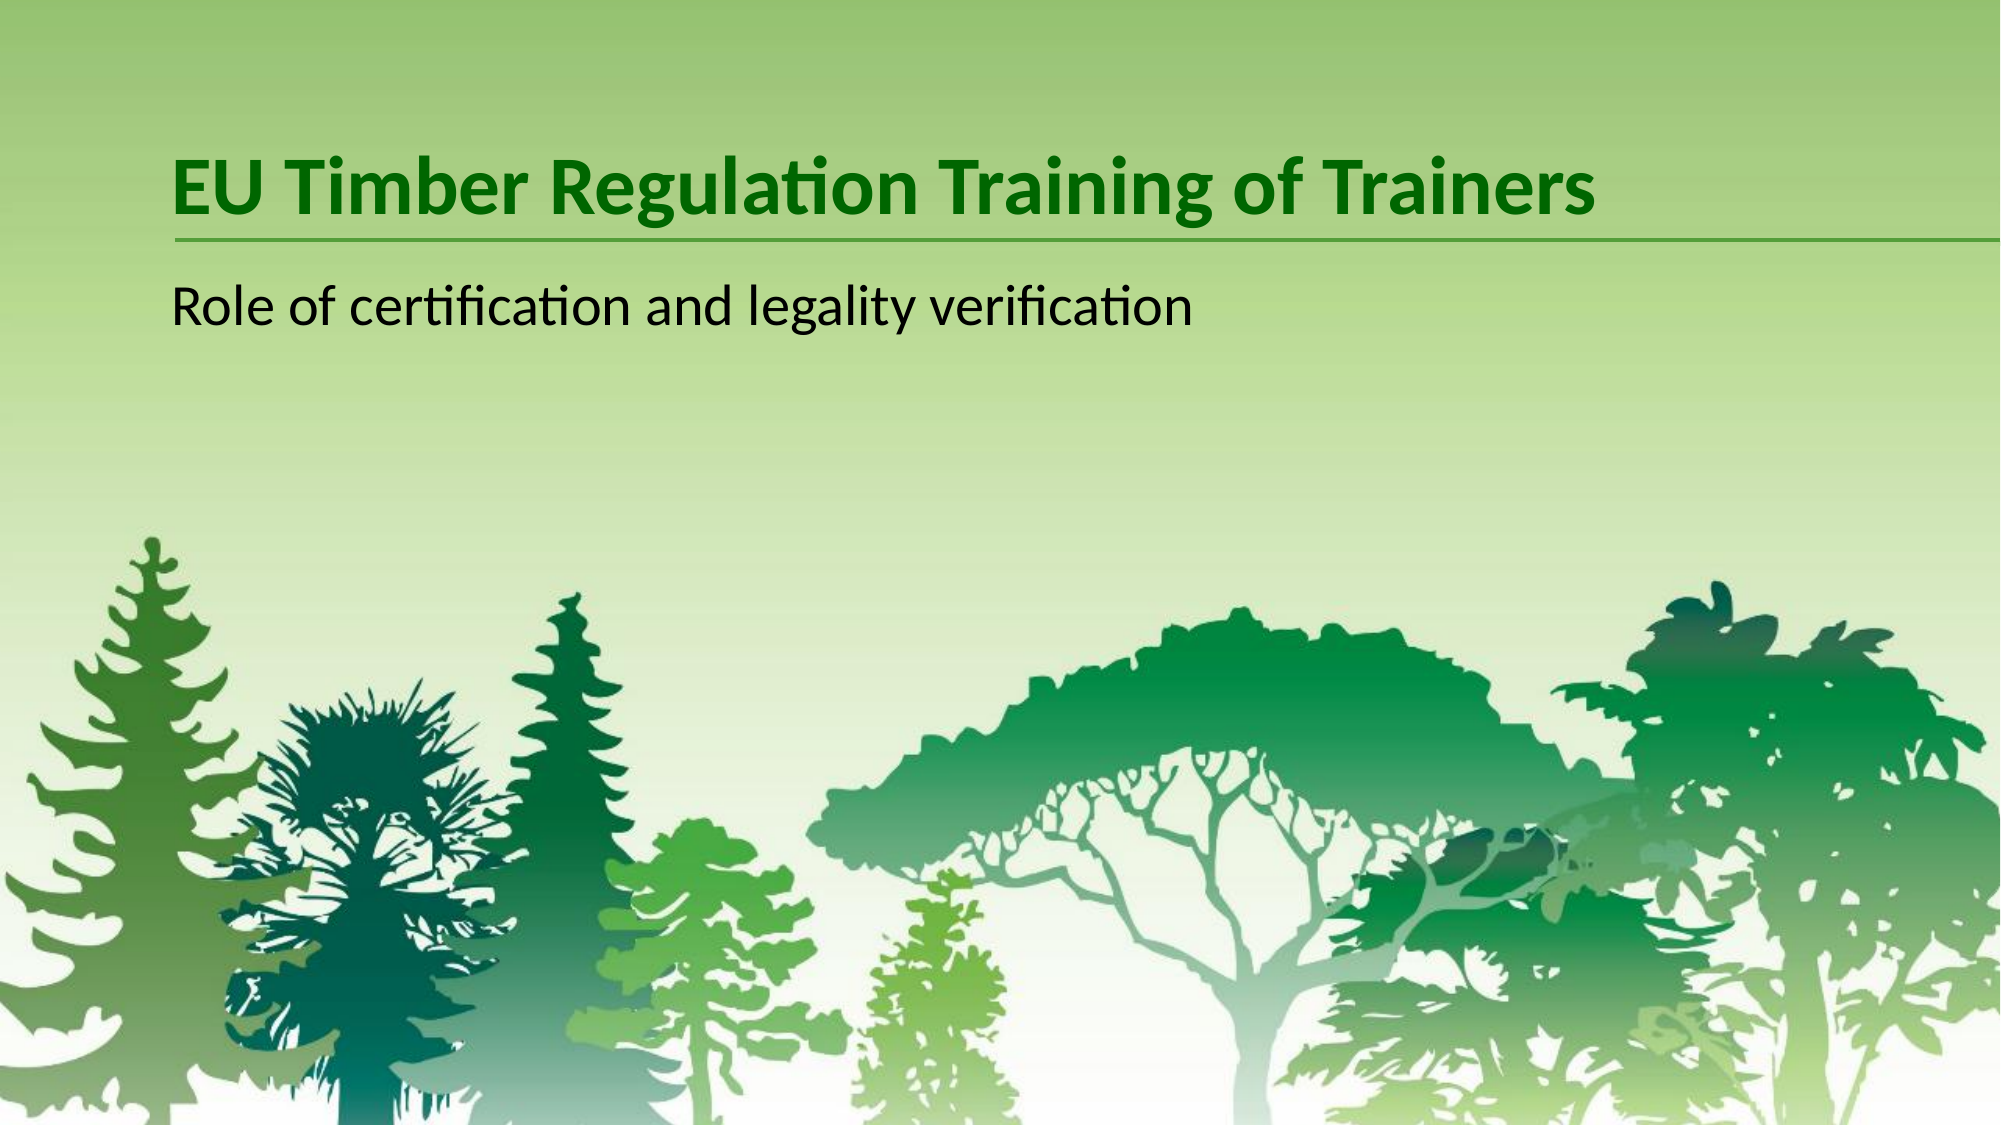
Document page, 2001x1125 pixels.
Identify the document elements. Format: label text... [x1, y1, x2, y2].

picture [0, 0, 2001, 1125]
slide_number 2 [1493, 1065, 1944, 1125]
title EU Timber Regulation Training of Trainers [156, 95, 2000, 241]
subtitle Role of certification and legality verification [156, 267, 1657, 540]
